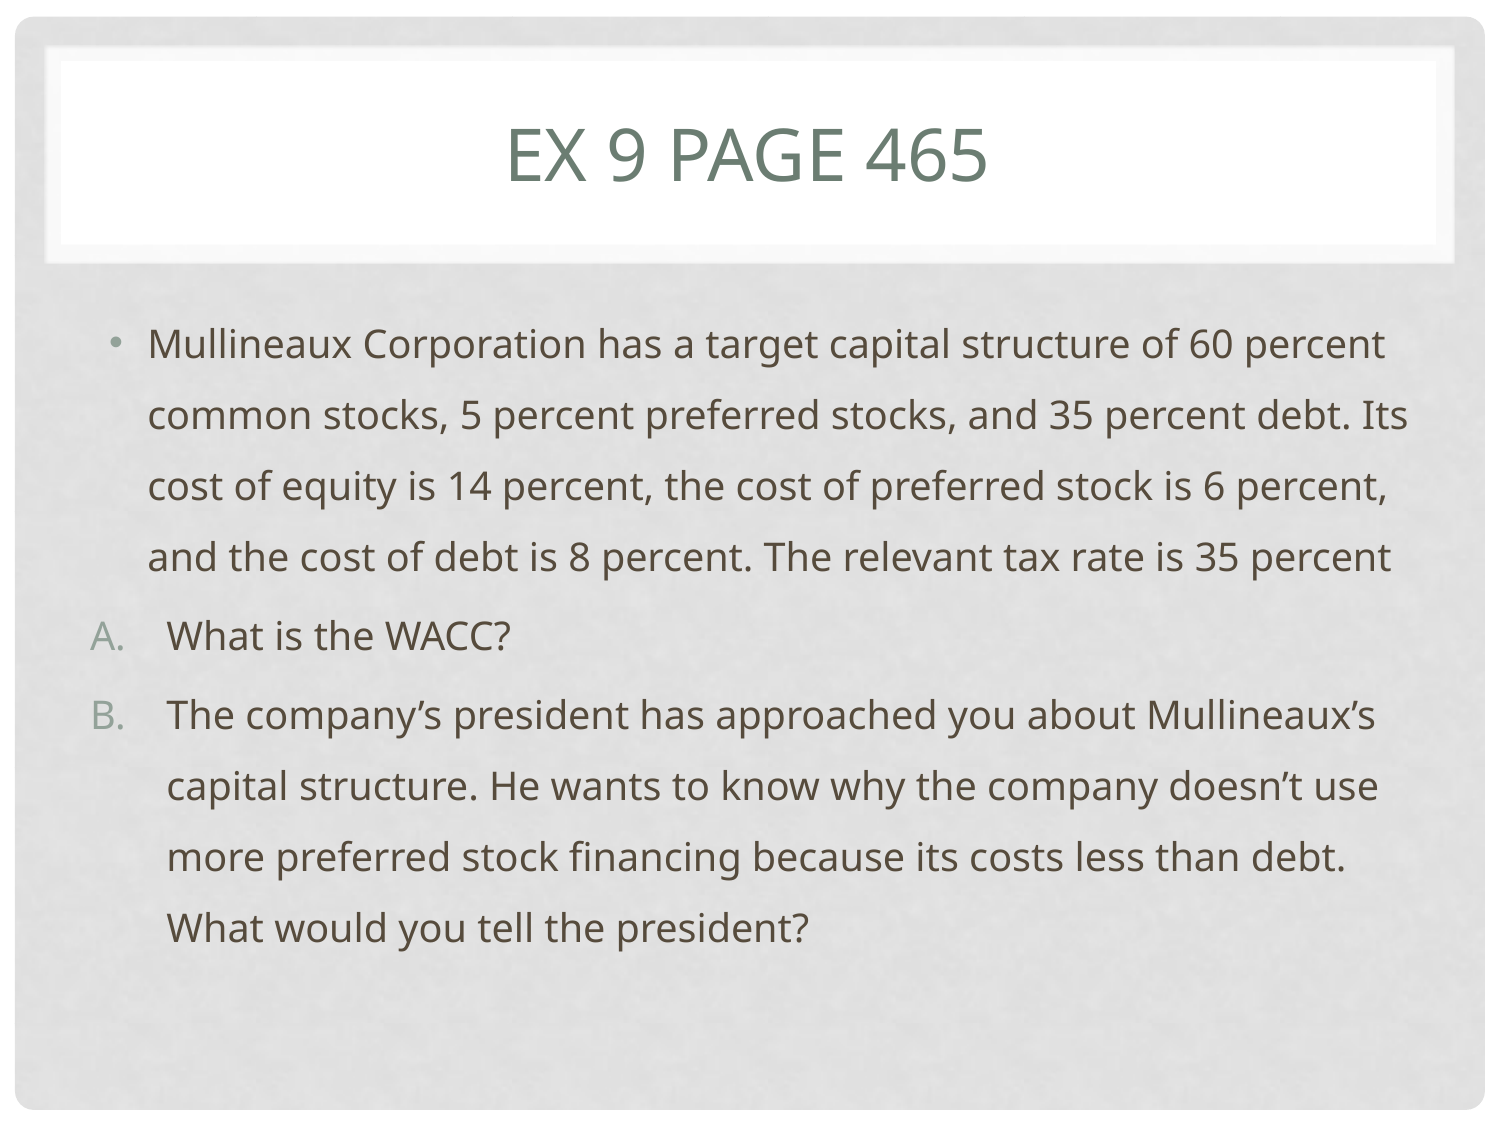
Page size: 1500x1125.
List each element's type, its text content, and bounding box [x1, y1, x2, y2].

list Mullineaux Corporation has a target capital structure of 60 percent common stocks, 5 percent preferred stocks, and 35 percent debt. Its cost of equity is 14 percent, the cost of preferred stock is 6 percent, and the cost of debt is 8 percent. The relevant tax rate is 35 percent What is the WACC? The company’s president has approached you about Mullineaux’s capital structure. He wants to know why the company doesn’t use more preferred stock financing because its costs less than debt. What would you tell the president? [75, 287, 1425, 1005]
title Ex 9 Page 465 [69, 66, 1425, 238]
